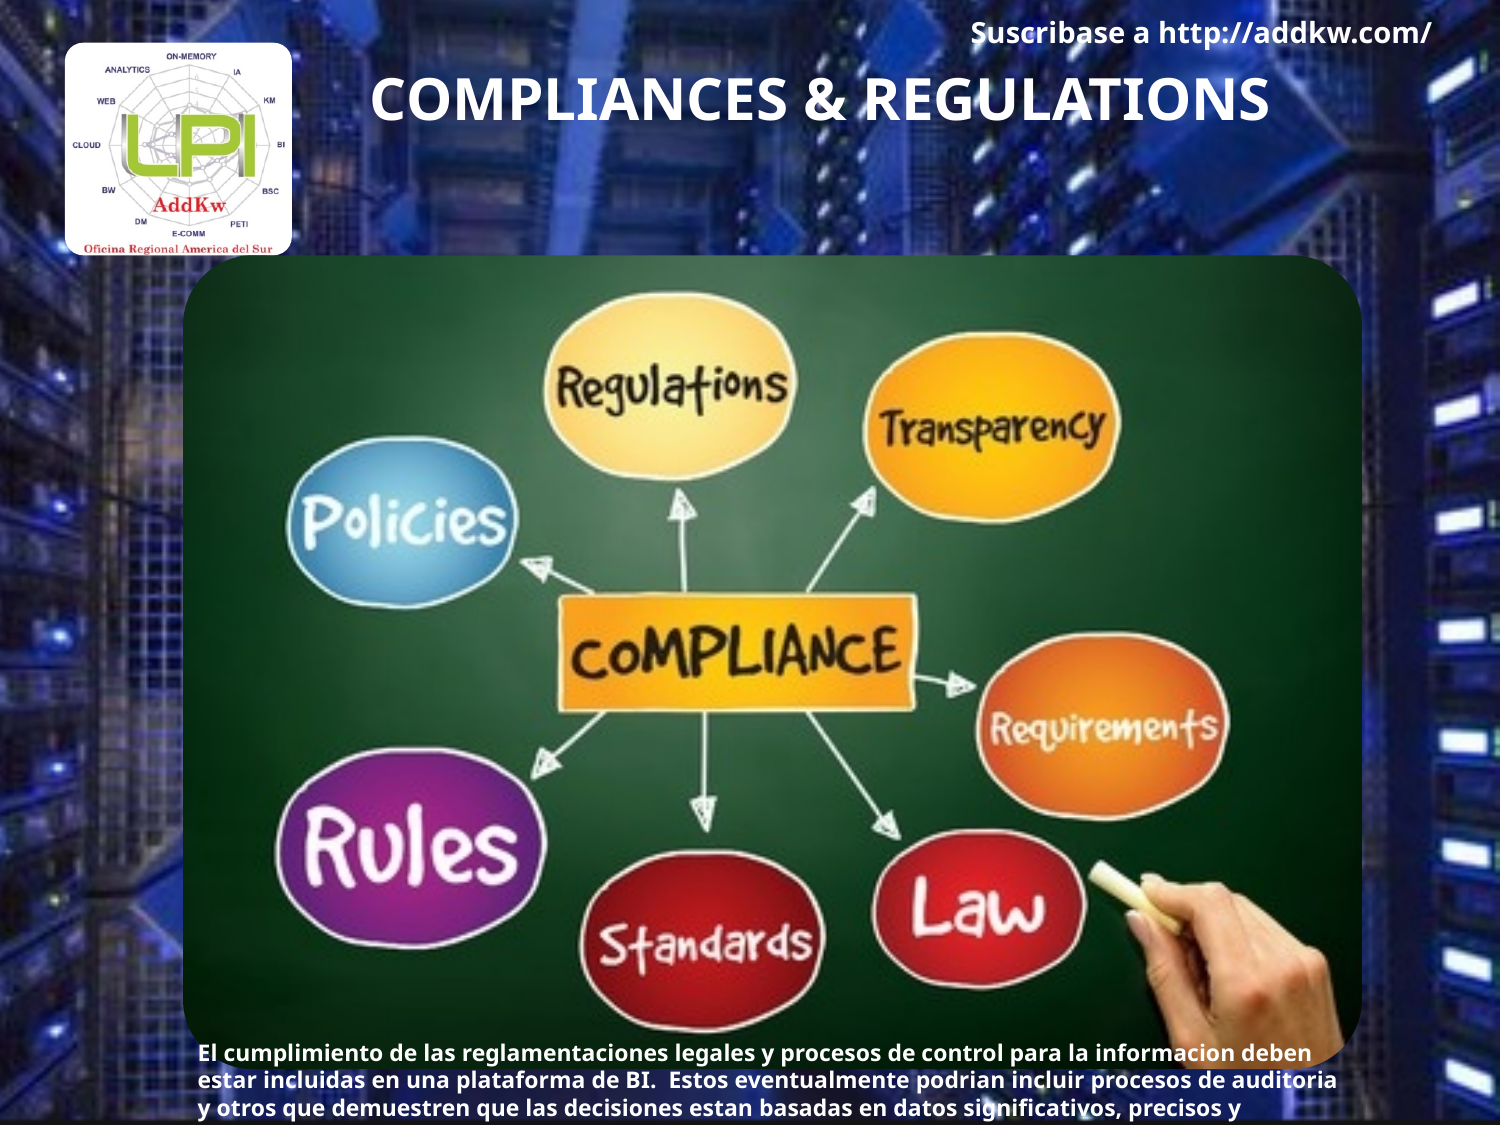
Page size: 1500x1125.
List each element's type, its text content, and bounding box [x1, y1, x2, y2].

text_box Compliances & regulations [276, 54, 1364, 255]
picture [0, 0, 1500, 1125]
text_box El cumplimiento de las reglamentaciones legales y procesos de control para la informacion deben estar incluidas en una plataforma de BI. Estos eventualmente podrian incluir procesos de auditoria y otros que demuestren que las decisiones estan basadas en datos significativos, precisos y confiables. [183, 1070, 1362, 1125]
text_box Suscribase a http://addkw.com/ [955, 7, 1448, 57]
